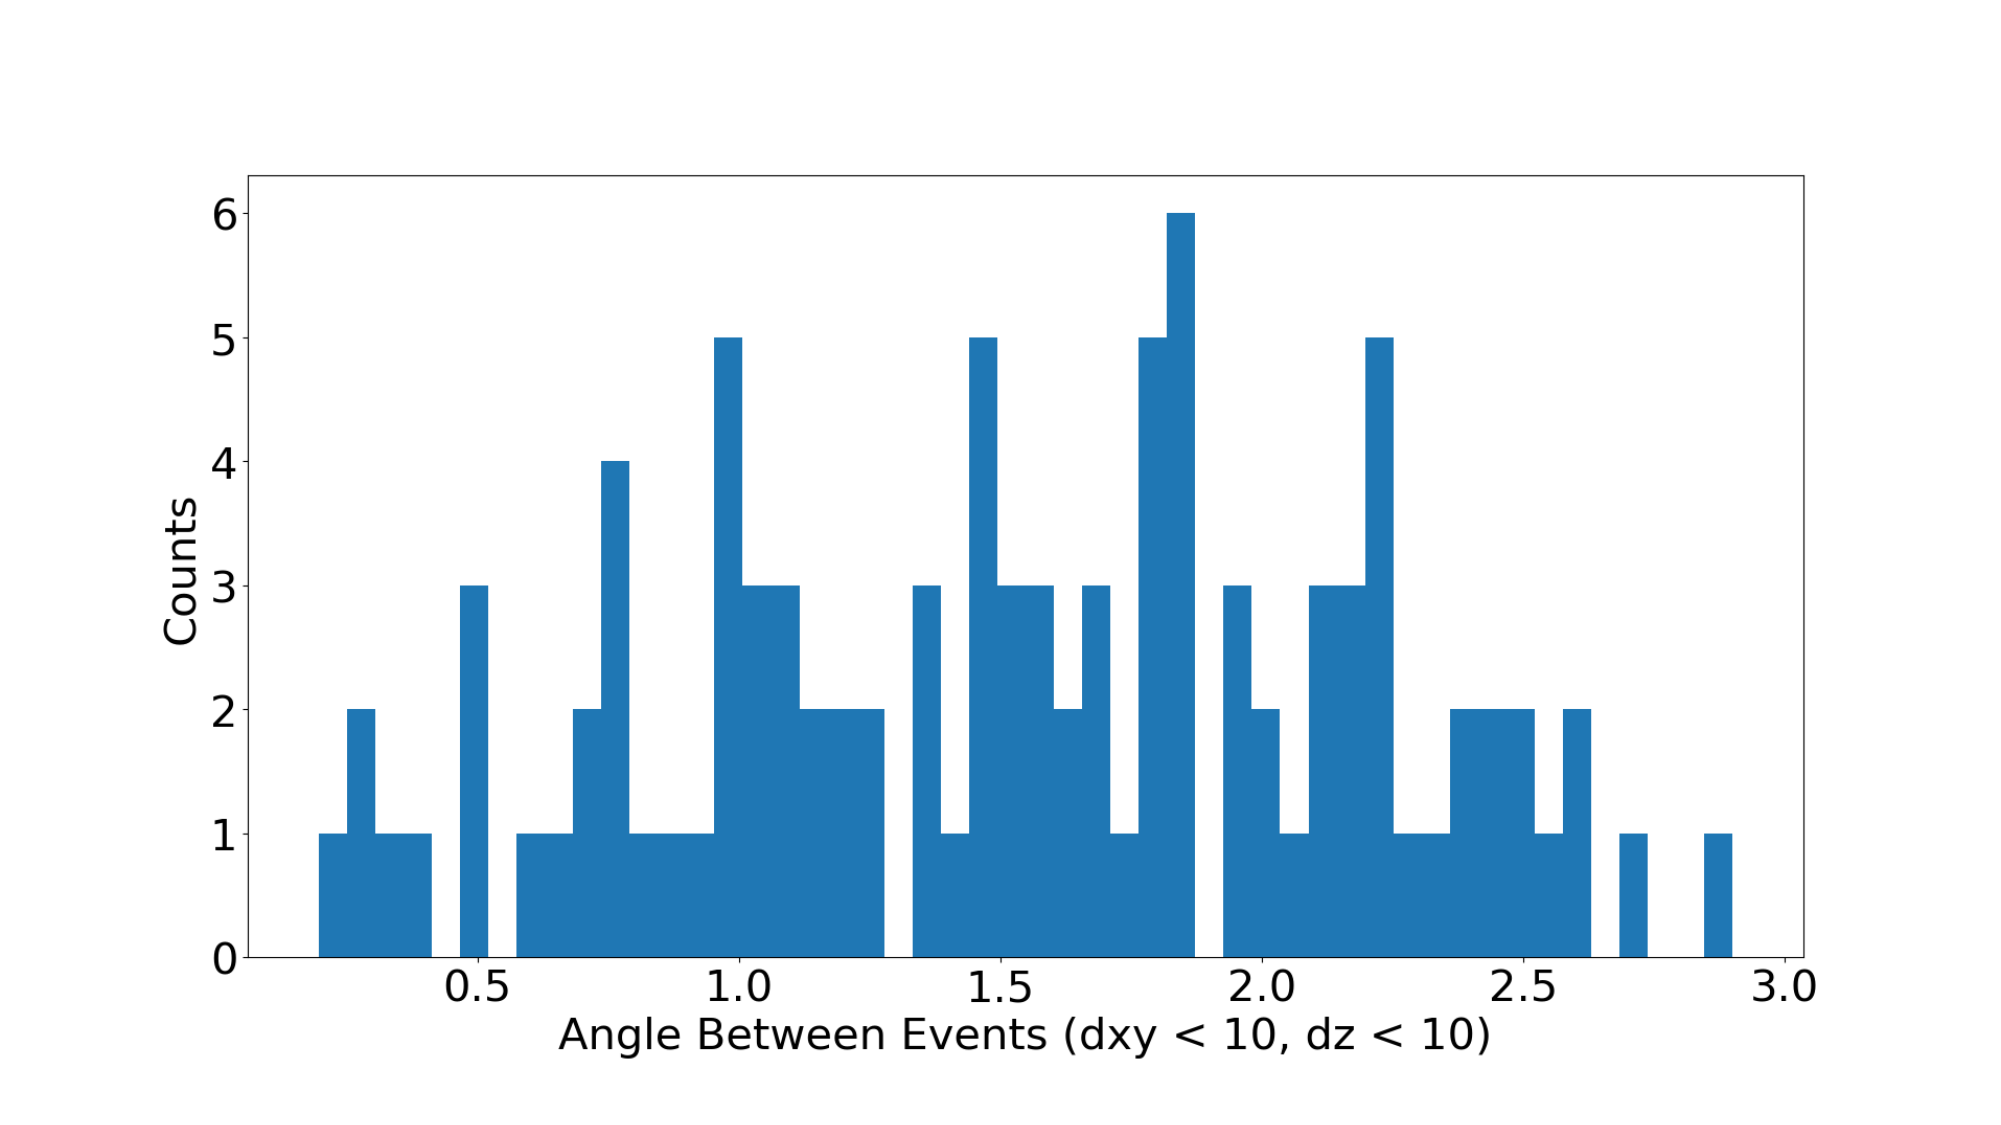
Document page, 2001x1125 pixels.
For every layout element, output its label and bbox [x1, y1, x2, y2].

picture [0, 56, 2000, 1068]
